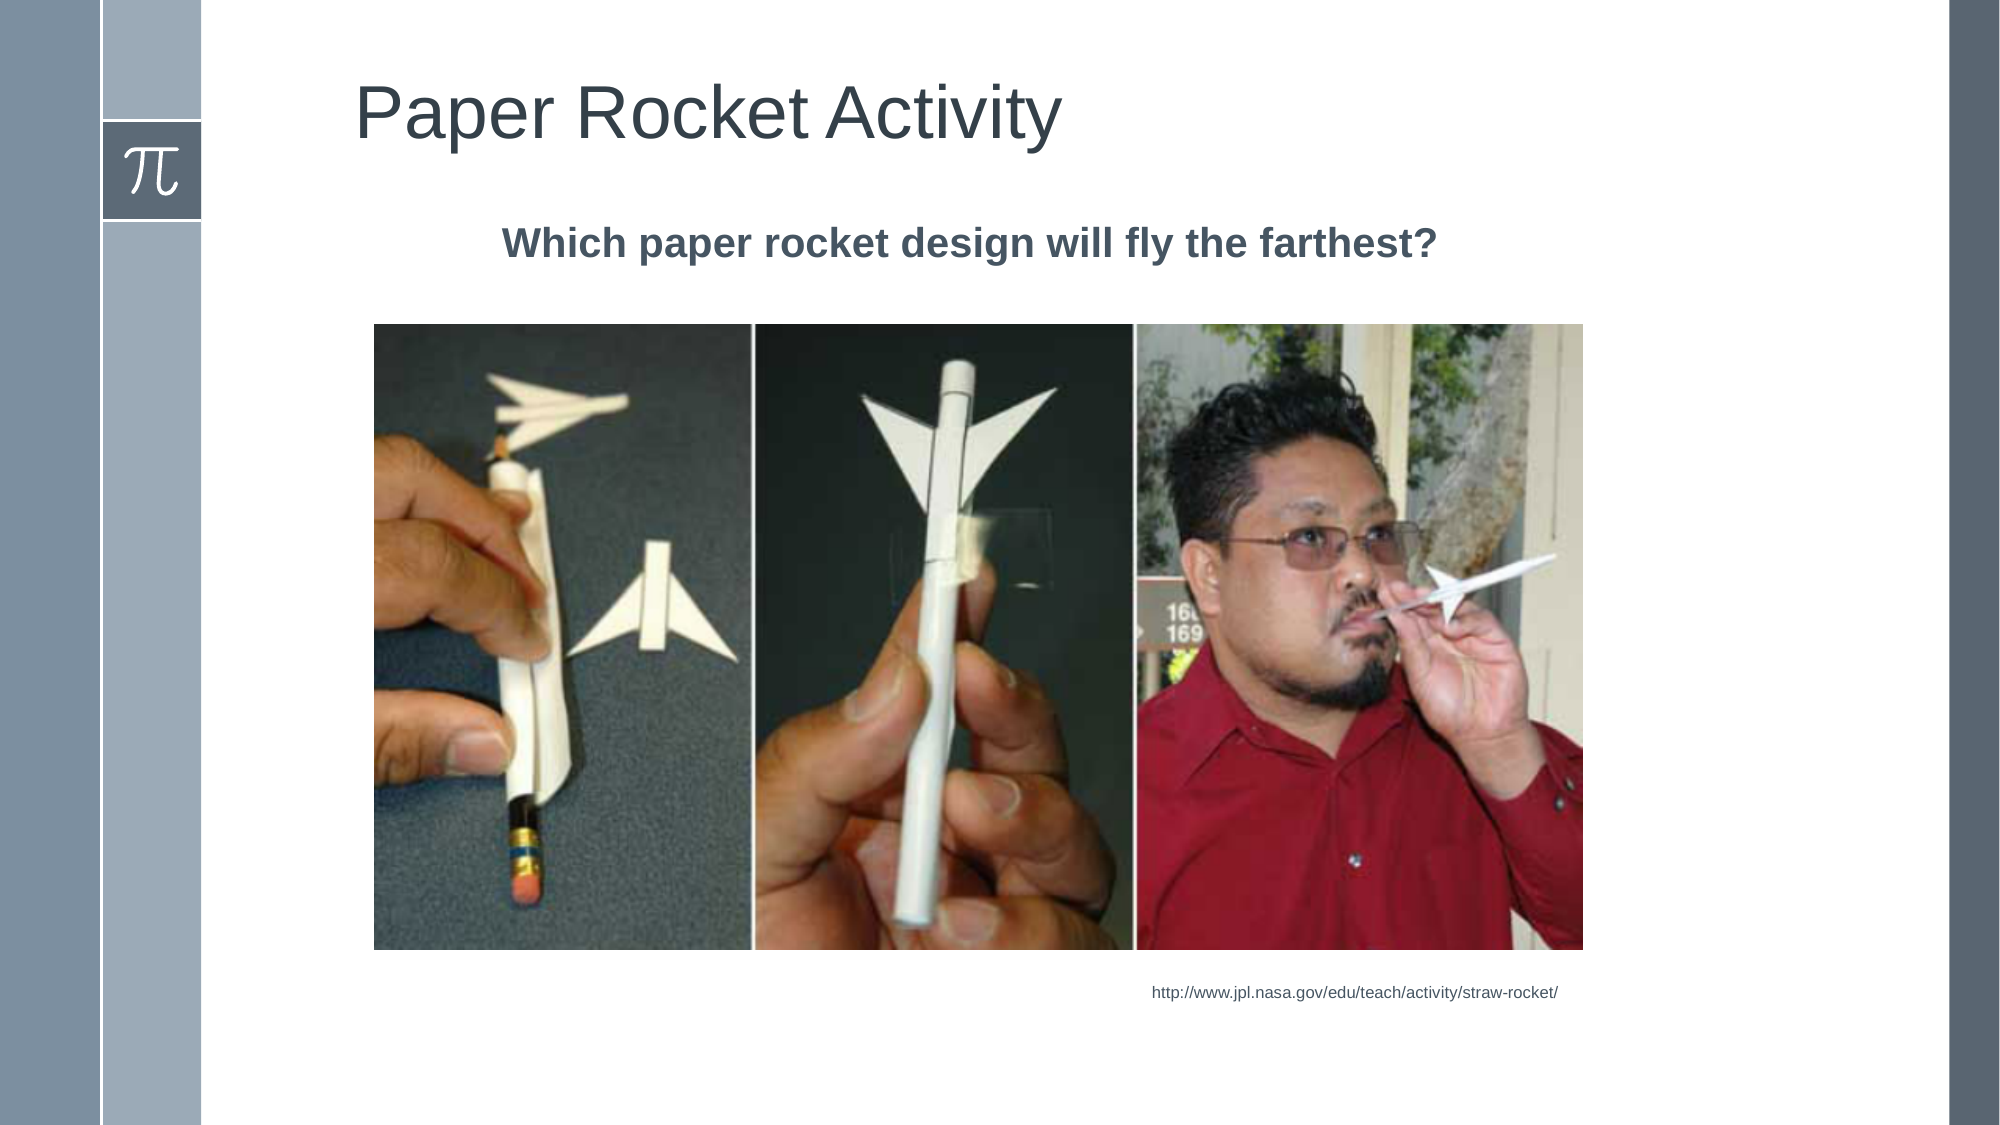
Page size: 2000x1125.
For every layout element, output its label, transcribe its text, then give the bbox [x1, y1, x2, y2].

title Paper Rocket Activity [340, 37, 1659, 162]
picture [374, 324, 1583, 950]
text_box Which paper rocket design will fly the farthest? [487, 208, 1512, 274]
text_box http://www.jpl.nasa.gov/edu/teach/activity/straw-rocket/ [1137, 974, 1725, 1010]
